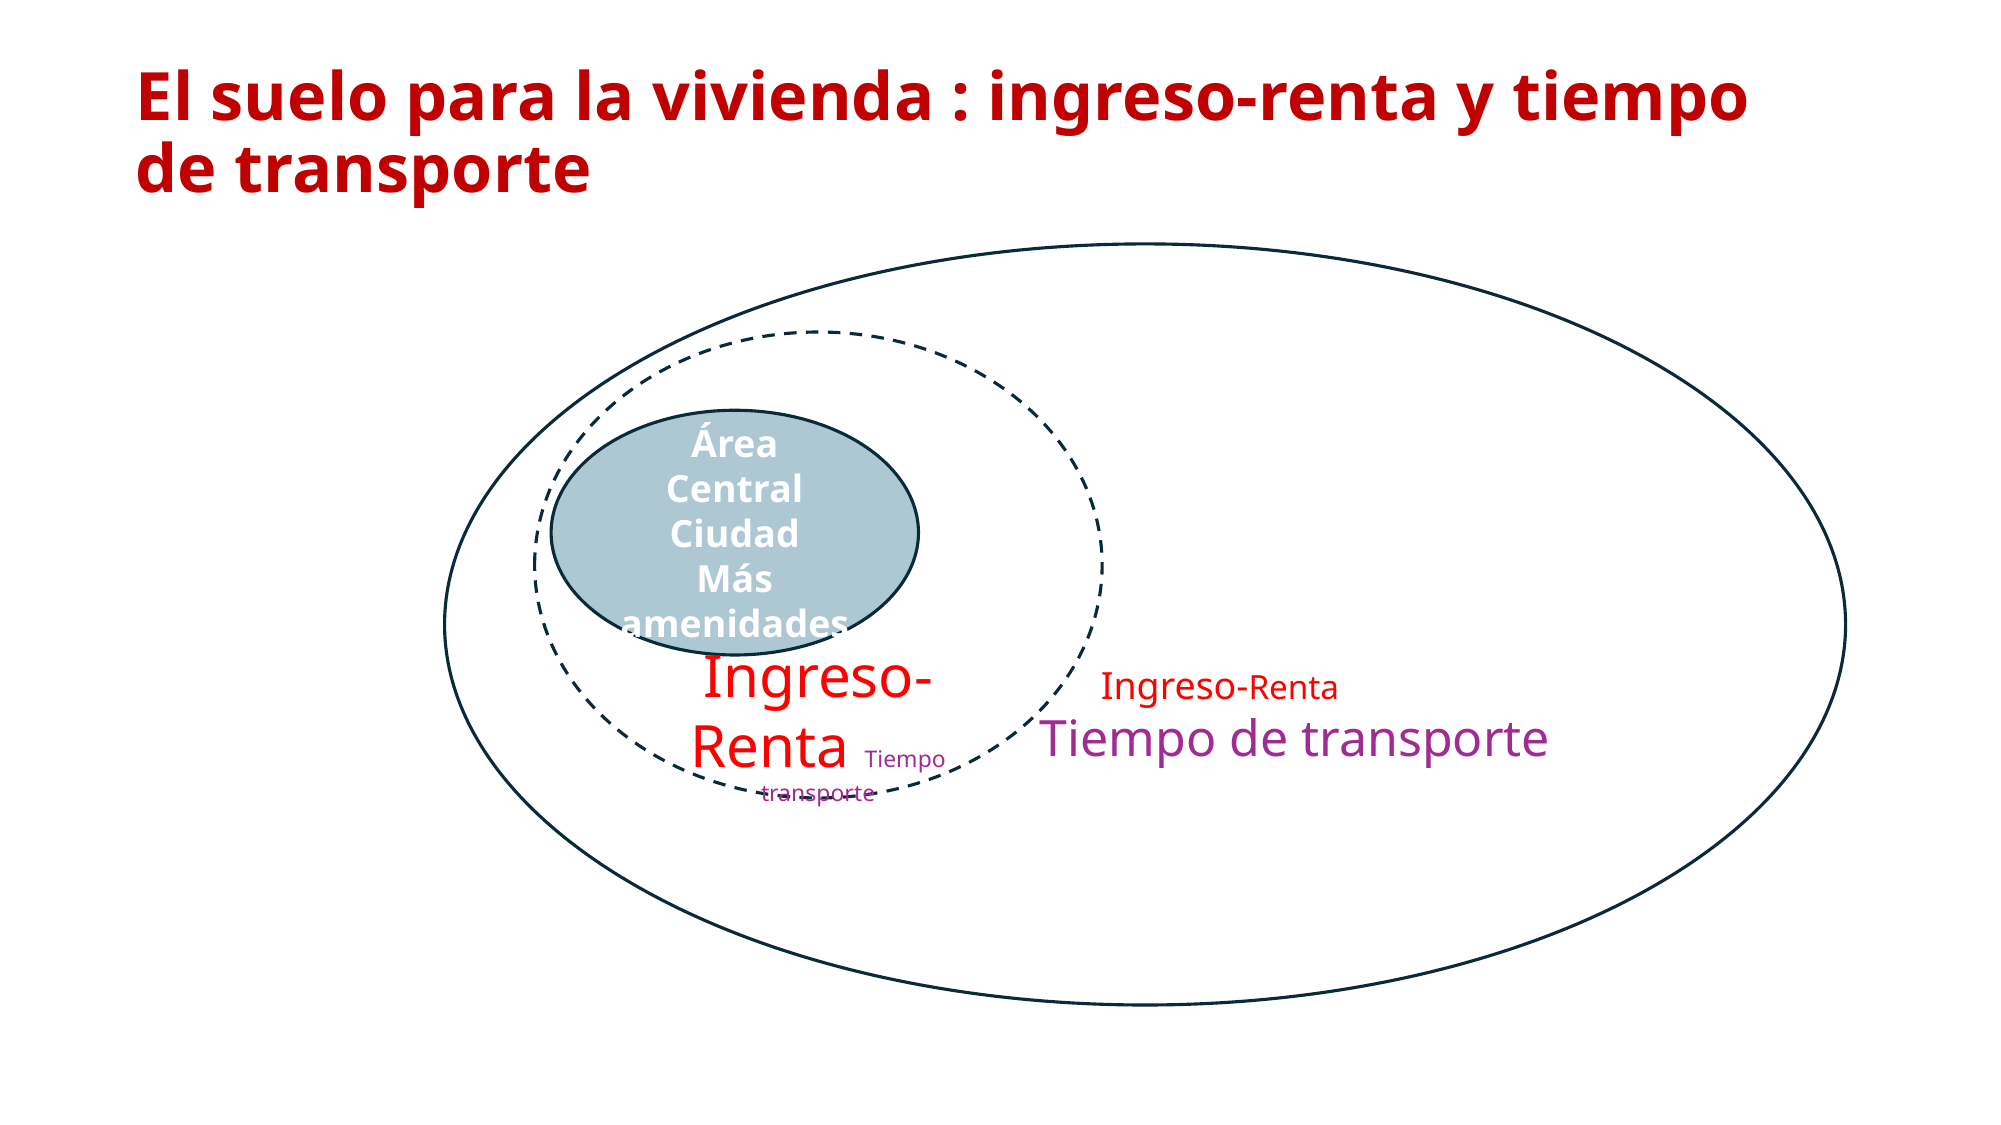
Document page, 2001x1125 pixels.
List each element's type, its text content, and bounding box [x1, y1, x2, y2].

title El suelo para la vivienda : ingreso-renta y tiempo de transporte [120, 26, 1846, 244]
text_box Ingreso-Renta Tiempo de transporte [443, 242, 1848, 1007]
